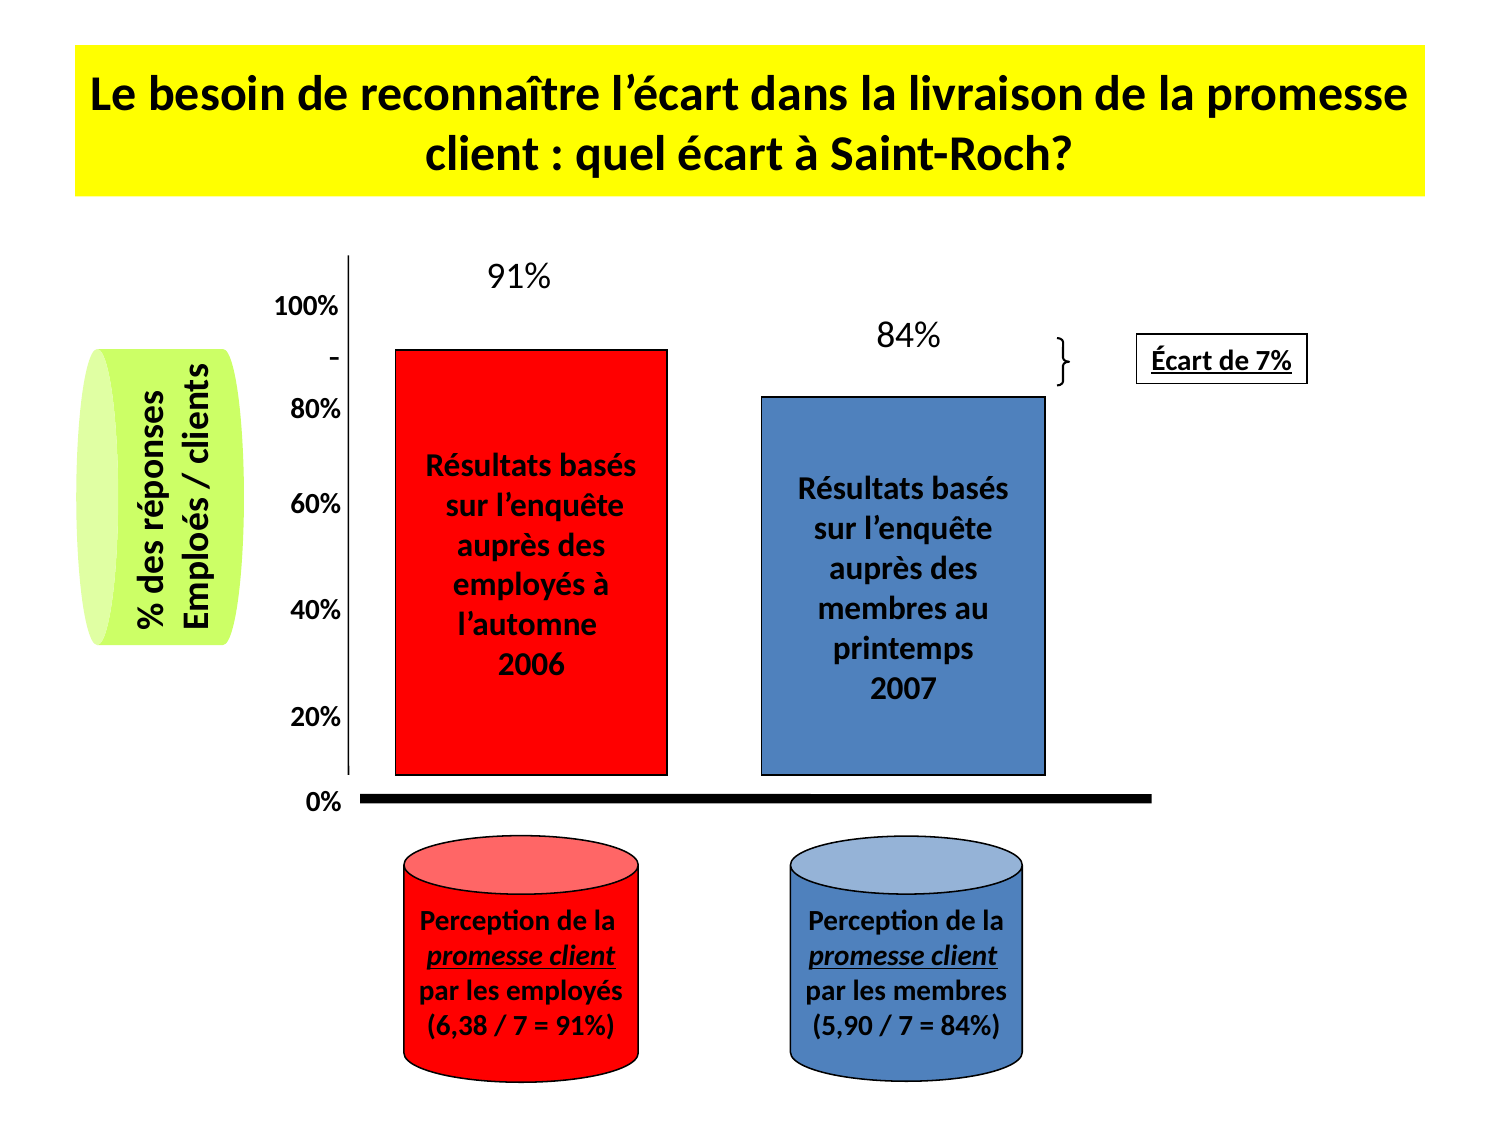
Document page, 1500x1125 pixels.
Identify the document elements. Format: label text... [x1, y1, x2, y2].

text_box 100% [258, 278, 348, 329]
text_box [1057, 338, 1070, 386]
text_box Perception de la promesse client par les membres (5,90 / 7 = 84%) [790, 836, 1023, 1082]
text_box 80% [349, 382, 357, 433]
text_box 40% [349, 583, 357, 633]
text_box 91% [471, 243, 567, 304]
text_box 60% [349, 477, 357, 527]
text_box Écart de 7% [1136, 333, 1307, 384]
text_box 20% [349, 689, 357, 740]
text_box 84% [861, 302, 956, 363]
text_box 100% [349, 278, 354, 325]
text_box Perception de la promesse client par les employés (6,38 / 7 = 91%) [403, 835, 639, 1083]
text_box Résultats basés sur l’enquête auprès des employés à l’automne 2006 [395, 350, 668, 775]
title Le besoin de reconnaître l’écart dans la livraison de la promesse client : quel écart à Saint-Roch? [75, 45, 1425, 197]
text_box % des réponses Emploés / clients [76, 349, 244, 646]
text_box - [313, 325, 355, 385]
text_box Résultats basés sur l’enquête auprès des membres au printemps 2007 [761, 397, 1046, 775]
text_box 60% [275, 477, 348, 527]
text_box 20% [275, 689, 348, 740]
text_box 80% [275, 382, 348, 433]
text_box 0% [291, 774, 357, 825]
text_box 40% [275, 583, 348, 633]
